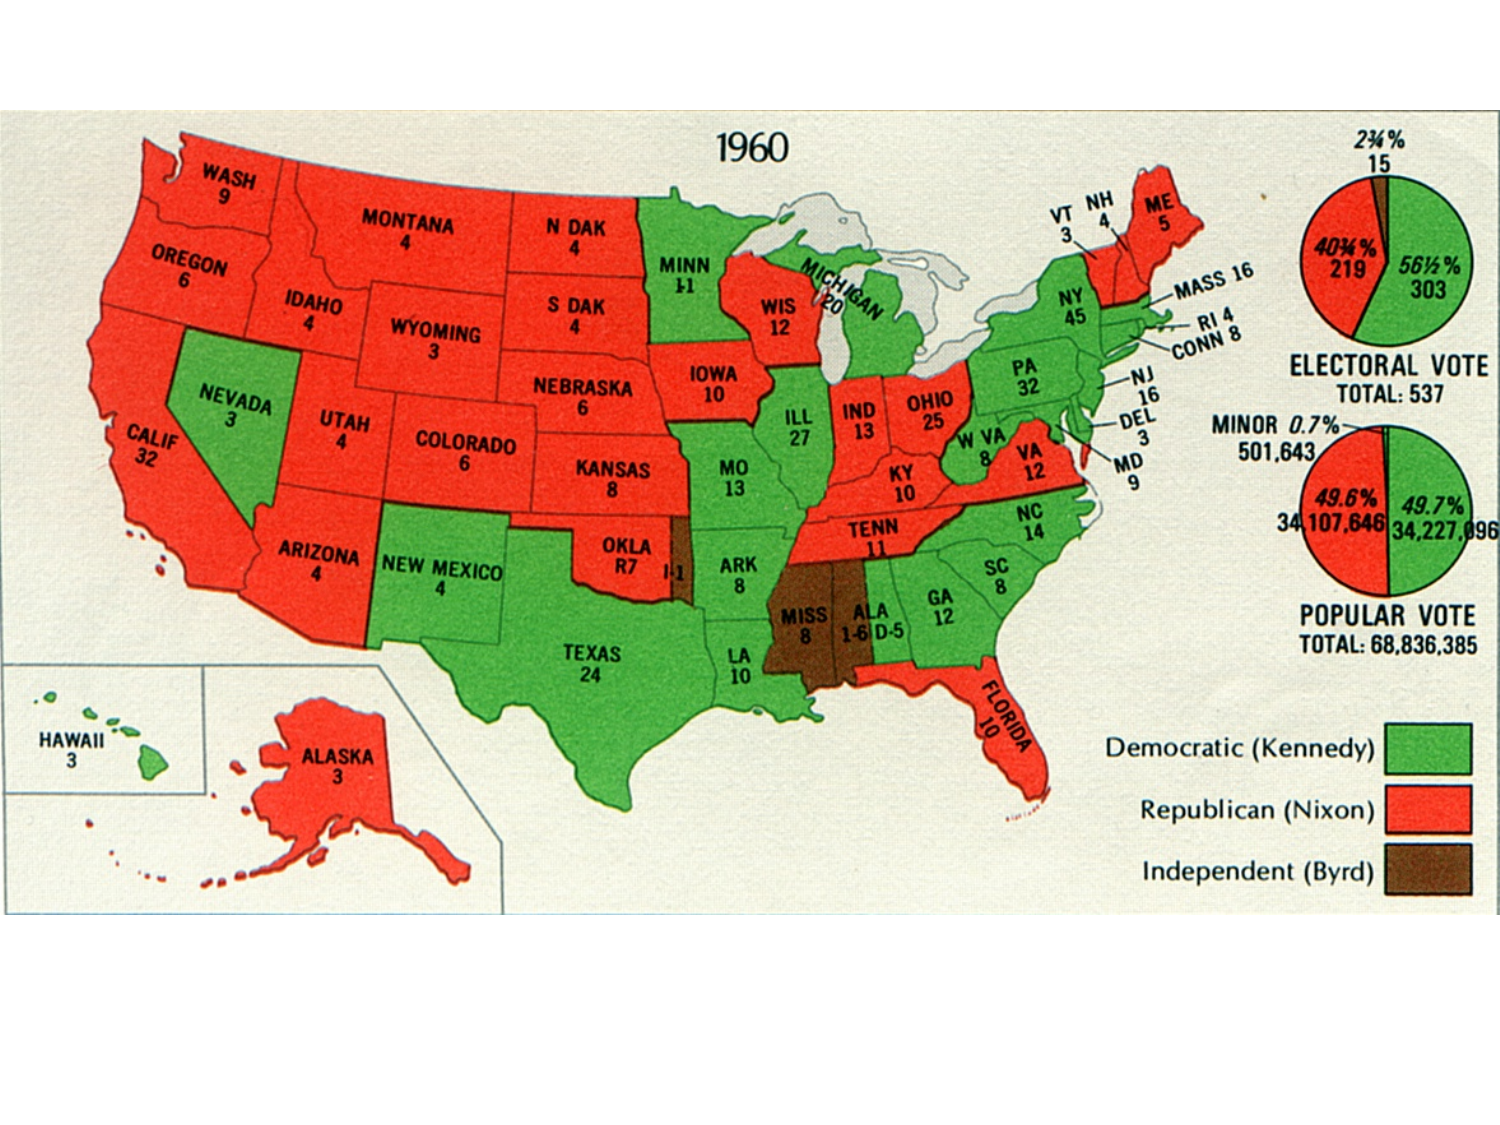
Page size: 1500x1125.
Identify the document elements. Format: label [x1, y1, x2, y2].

picture [0, 110, 1500, 915]
